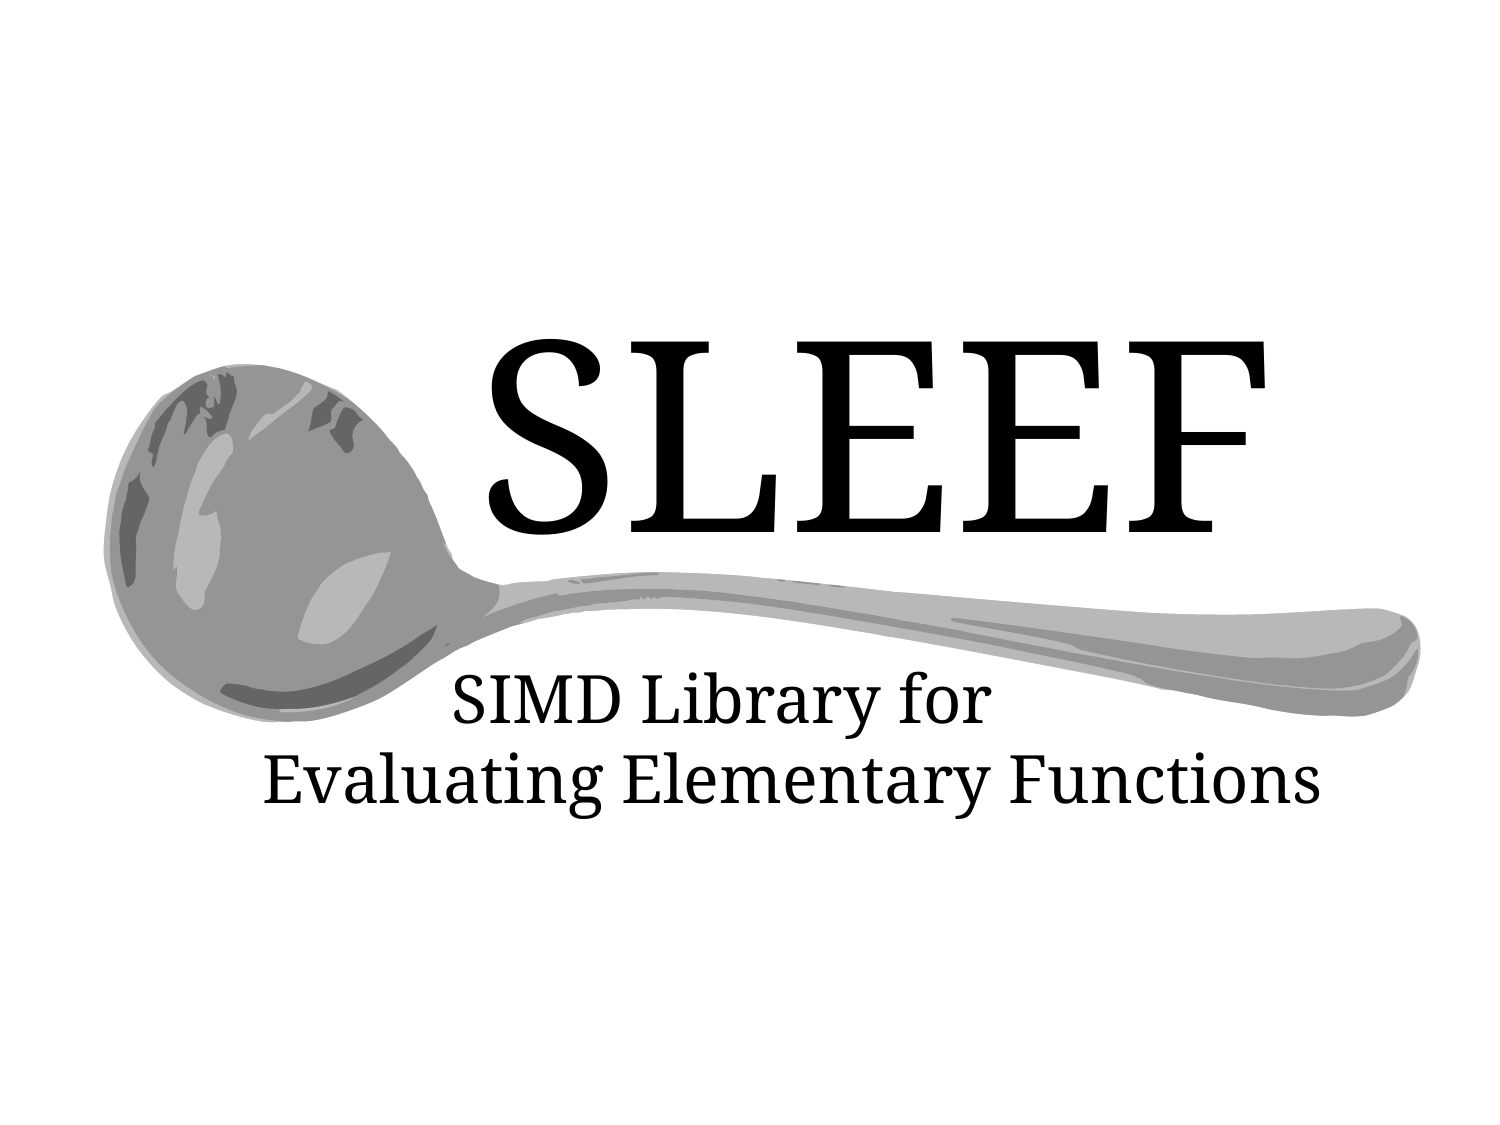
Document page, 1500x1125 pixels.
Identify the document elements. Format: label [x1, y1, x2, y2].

picture [97, 196, 1361, 927]
